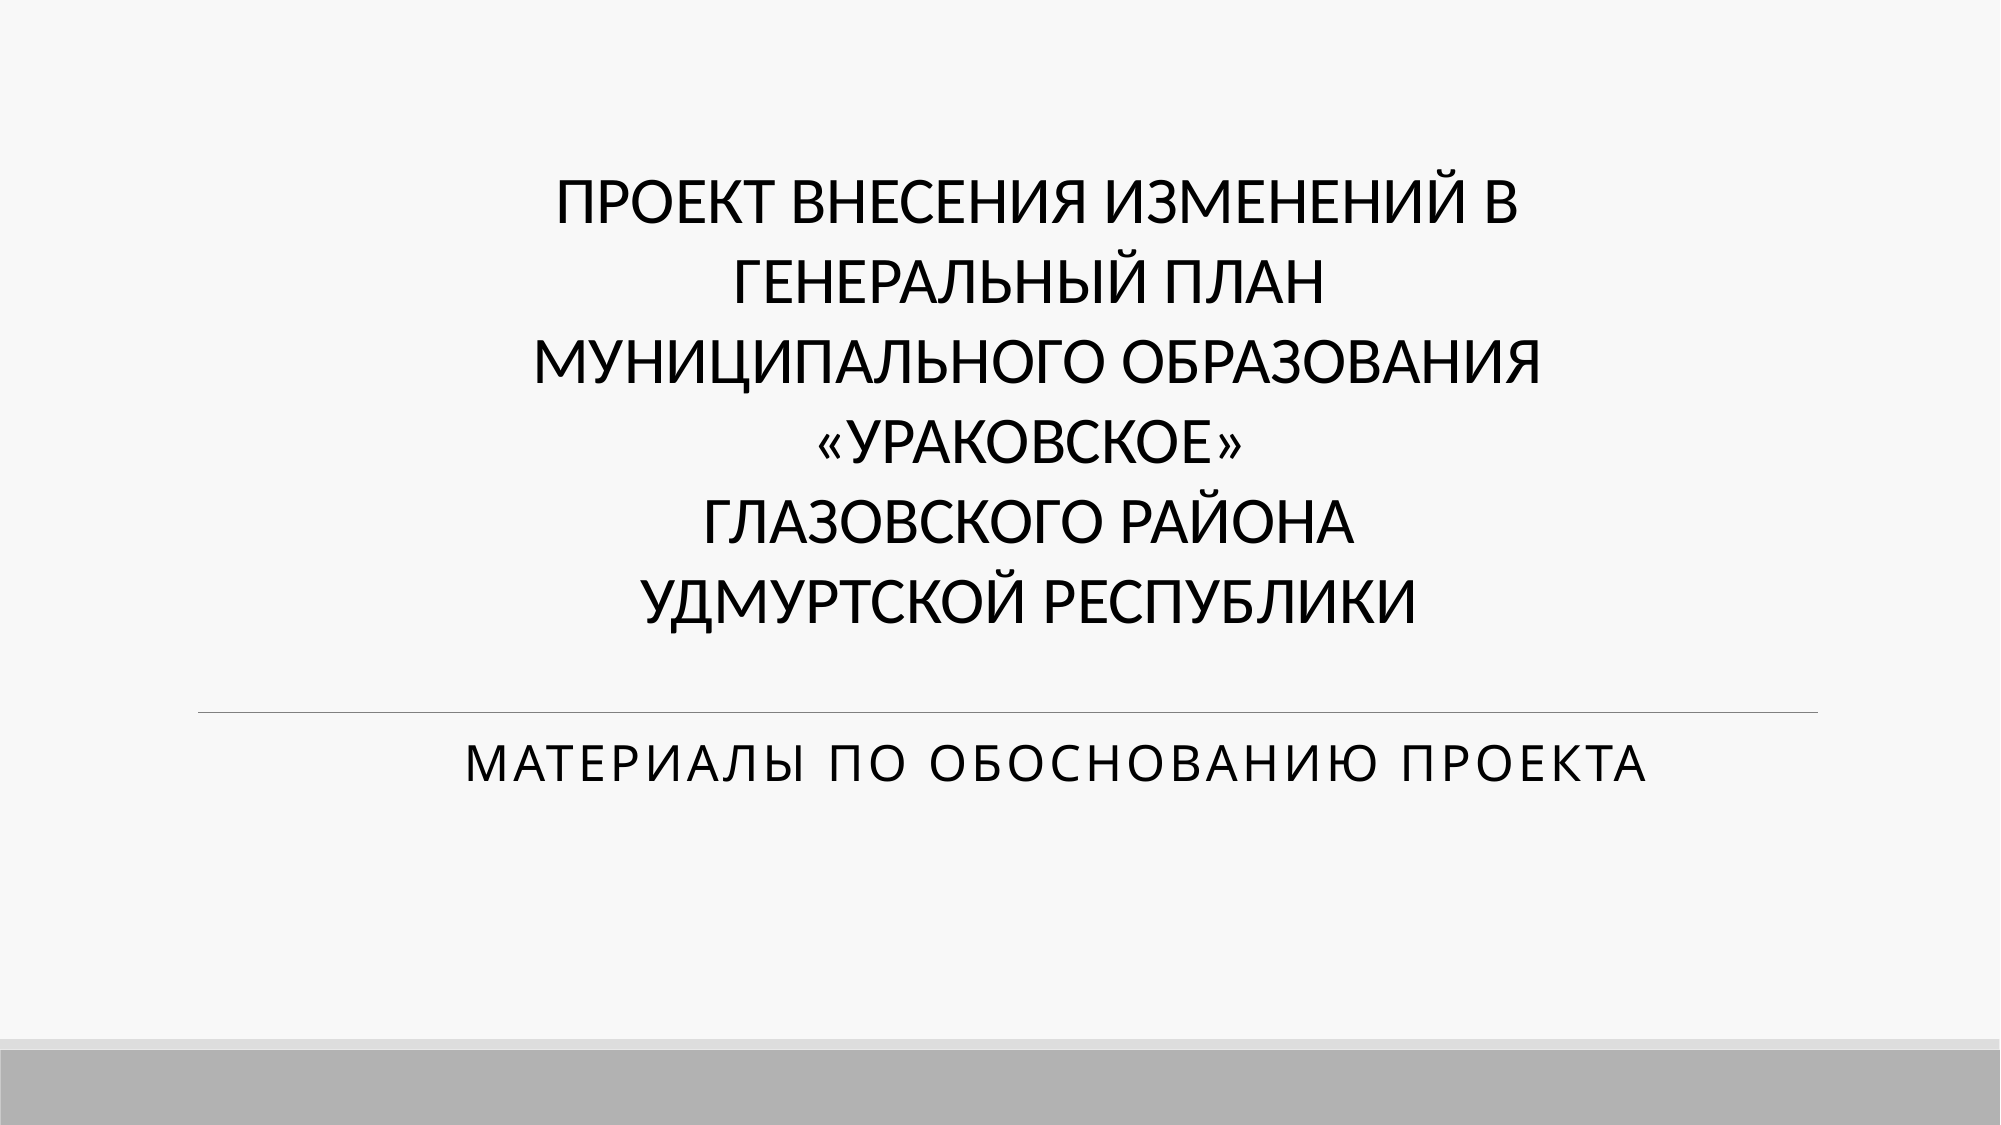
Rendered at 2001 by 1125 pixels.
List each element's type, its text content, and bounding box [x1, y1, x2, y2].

subtitle Материалы по обоснованию проекта [180, 730, 1930, 919]
text_box ПРОЕКТ ВНЕСЕНИЯ ИЗМЕНЕНИЙ В ГЕНЕРАЛЬНЫЙ ПЛАН МУНИЦИПАЛЬНОГО ОБРАЗОВАНИЯ «УРАКОВСКОЕ» ГЛАЗОВСКОГО РАЙОНА УДМУРТСКОЙ РЕСПУБЛИКИ [350, 149, 1725, 645]
